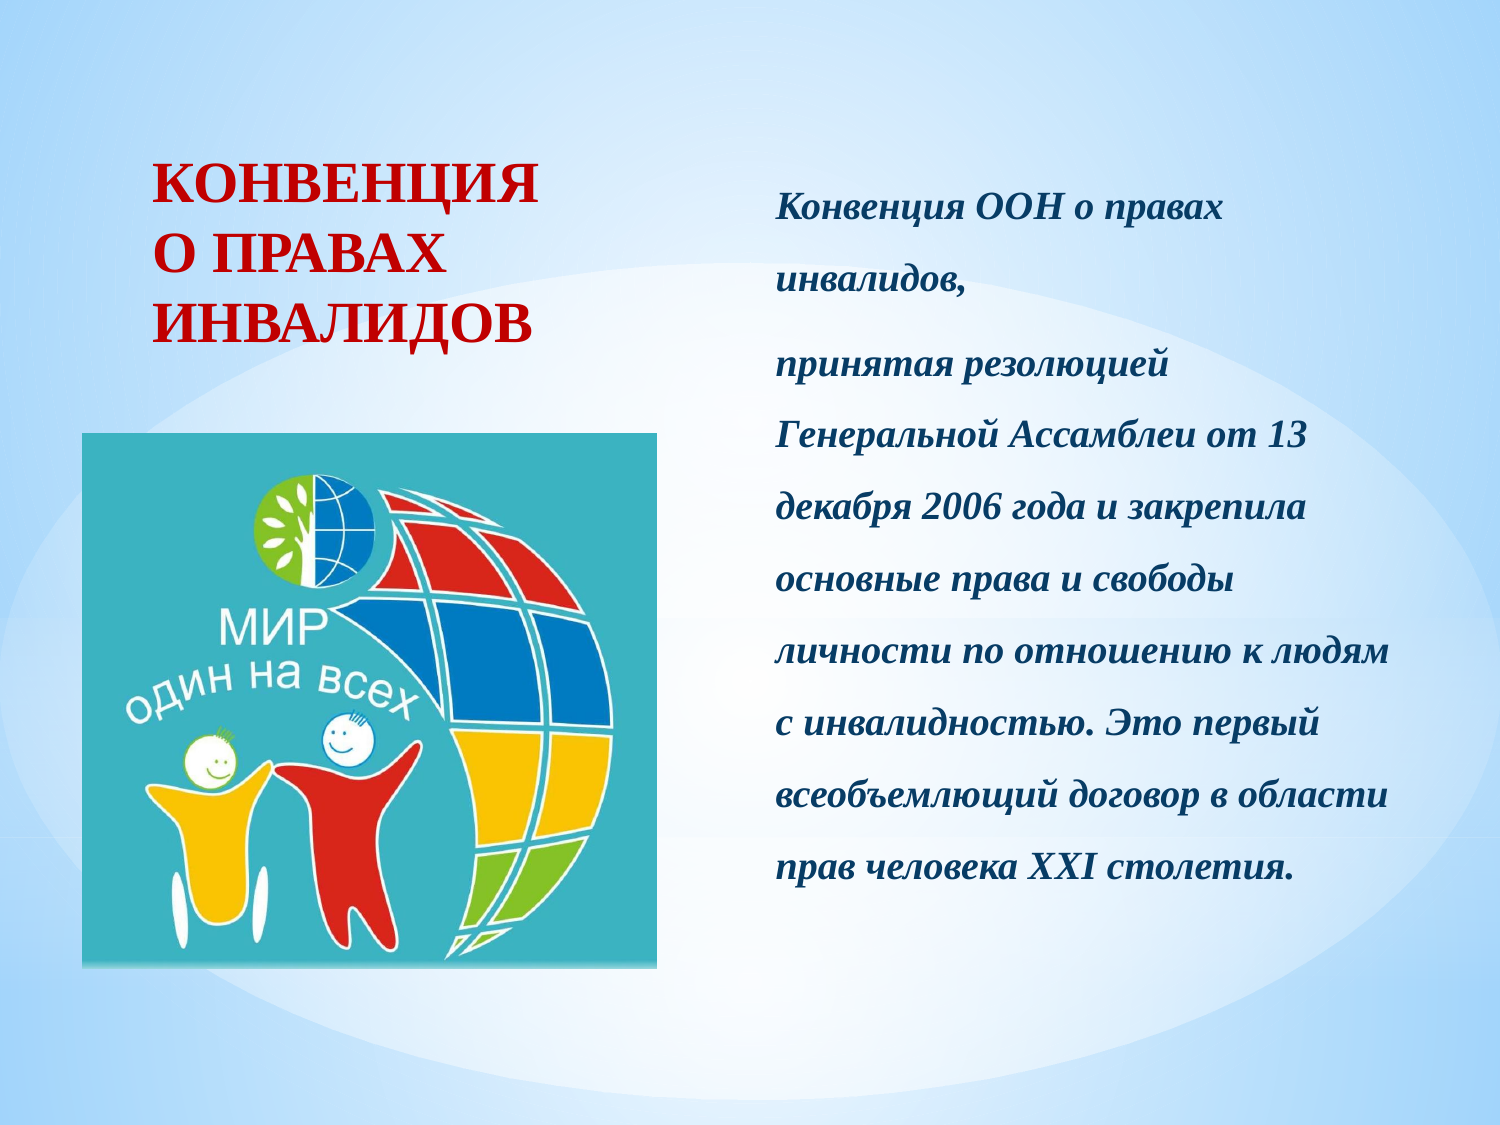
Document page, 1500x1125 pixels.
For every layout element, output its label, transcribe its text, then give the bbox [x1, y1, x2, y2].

title КОНВЕНЦИЯ О ПРАВАХ ИНВАЛИДОВ [137, 113, 735, 362]
list Конвенция ООН о правах инвалидов, принятая резолюцией Генеральной Ассамблеи от 13 декабря 2006 года и закрепила основные права и свободы личности по отношению к людям с инвалидностью. Это первый всеобъемлющий договор в области прав человека XXI столетия. [753, 120, 1413, 923]
picture [81, 433, 657, 970]
